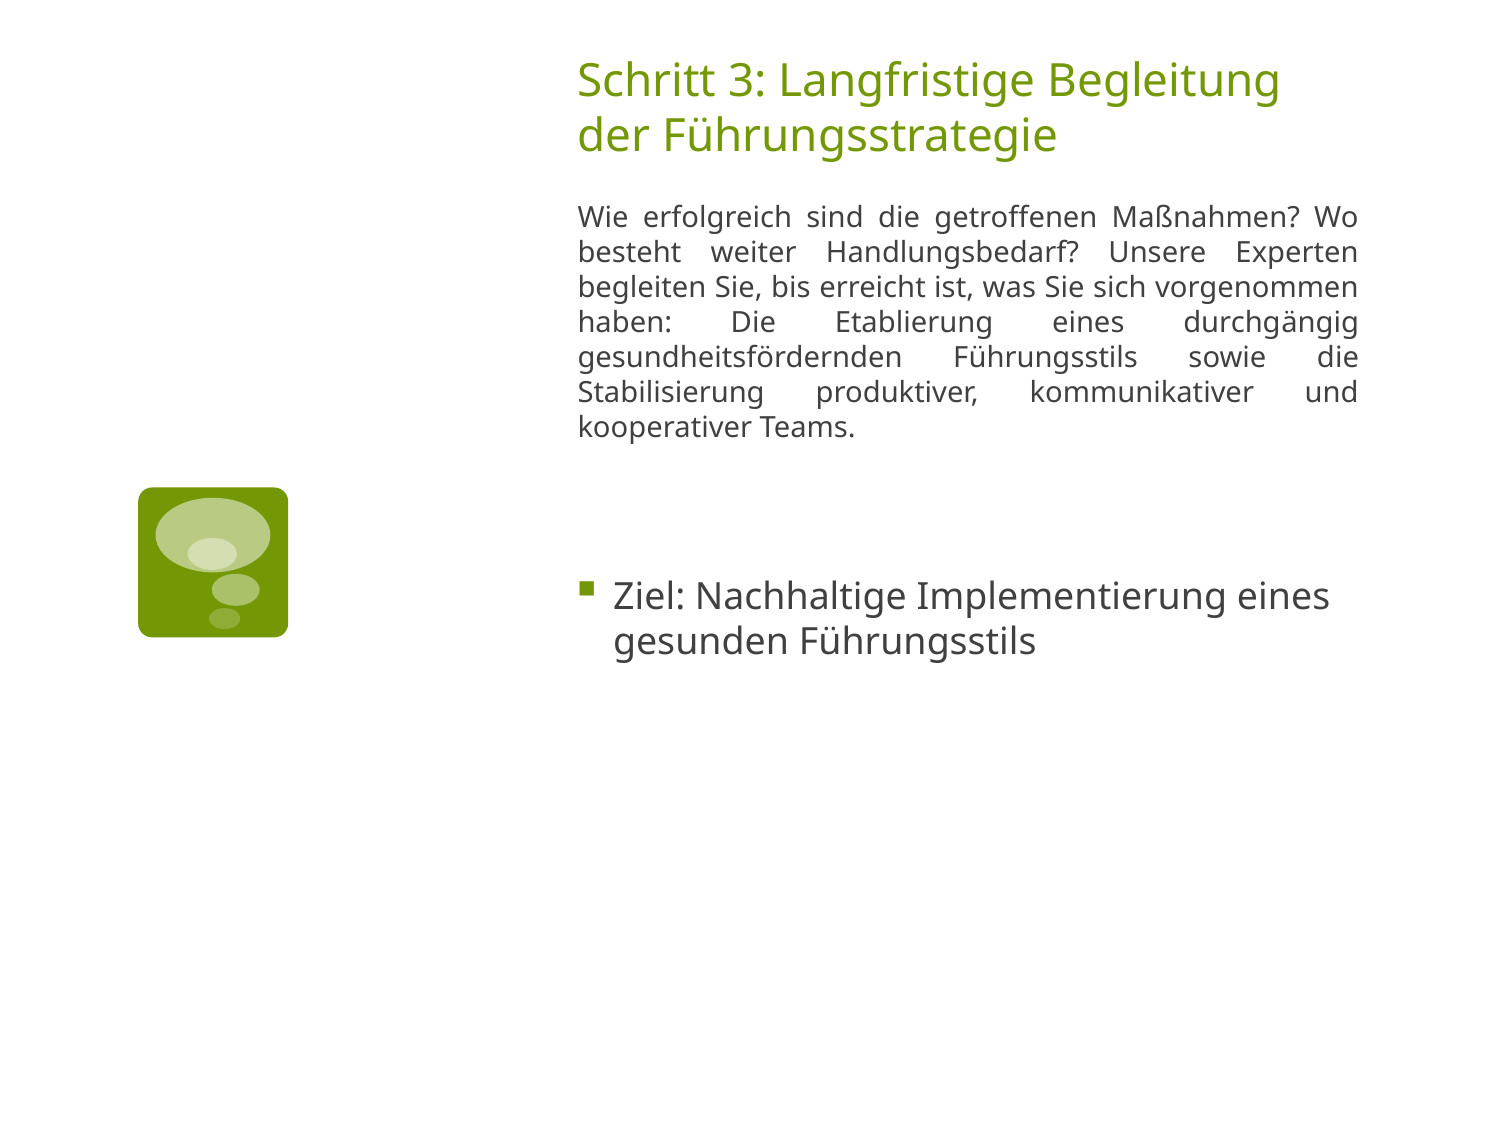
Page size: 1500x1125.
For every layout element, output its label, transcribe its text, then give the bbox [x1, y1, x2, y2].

title Schritt 3: Langfristige Begleitung der Führungsstrategie [562, 50, 1375, 168]
list Wie erfolgreich sind die getroffenen Maßnahmen? Wo besteht weiter Handlungsbedarf? Unsere Experten begleiten Sie, bis erreicht ist, was Sie sich vorgenommen haben: Die Etablierung eines durchgängig gesundheitsfördernden Führungsstils sowie die Stabilisierung produktiver, kommunikativer und kooperativer Teams. [562, 190, 1375, 529]
list Ziel: Nachhaltige Implementierung eines gesunden Führungsstils [560, 564, 1375, 1005]
